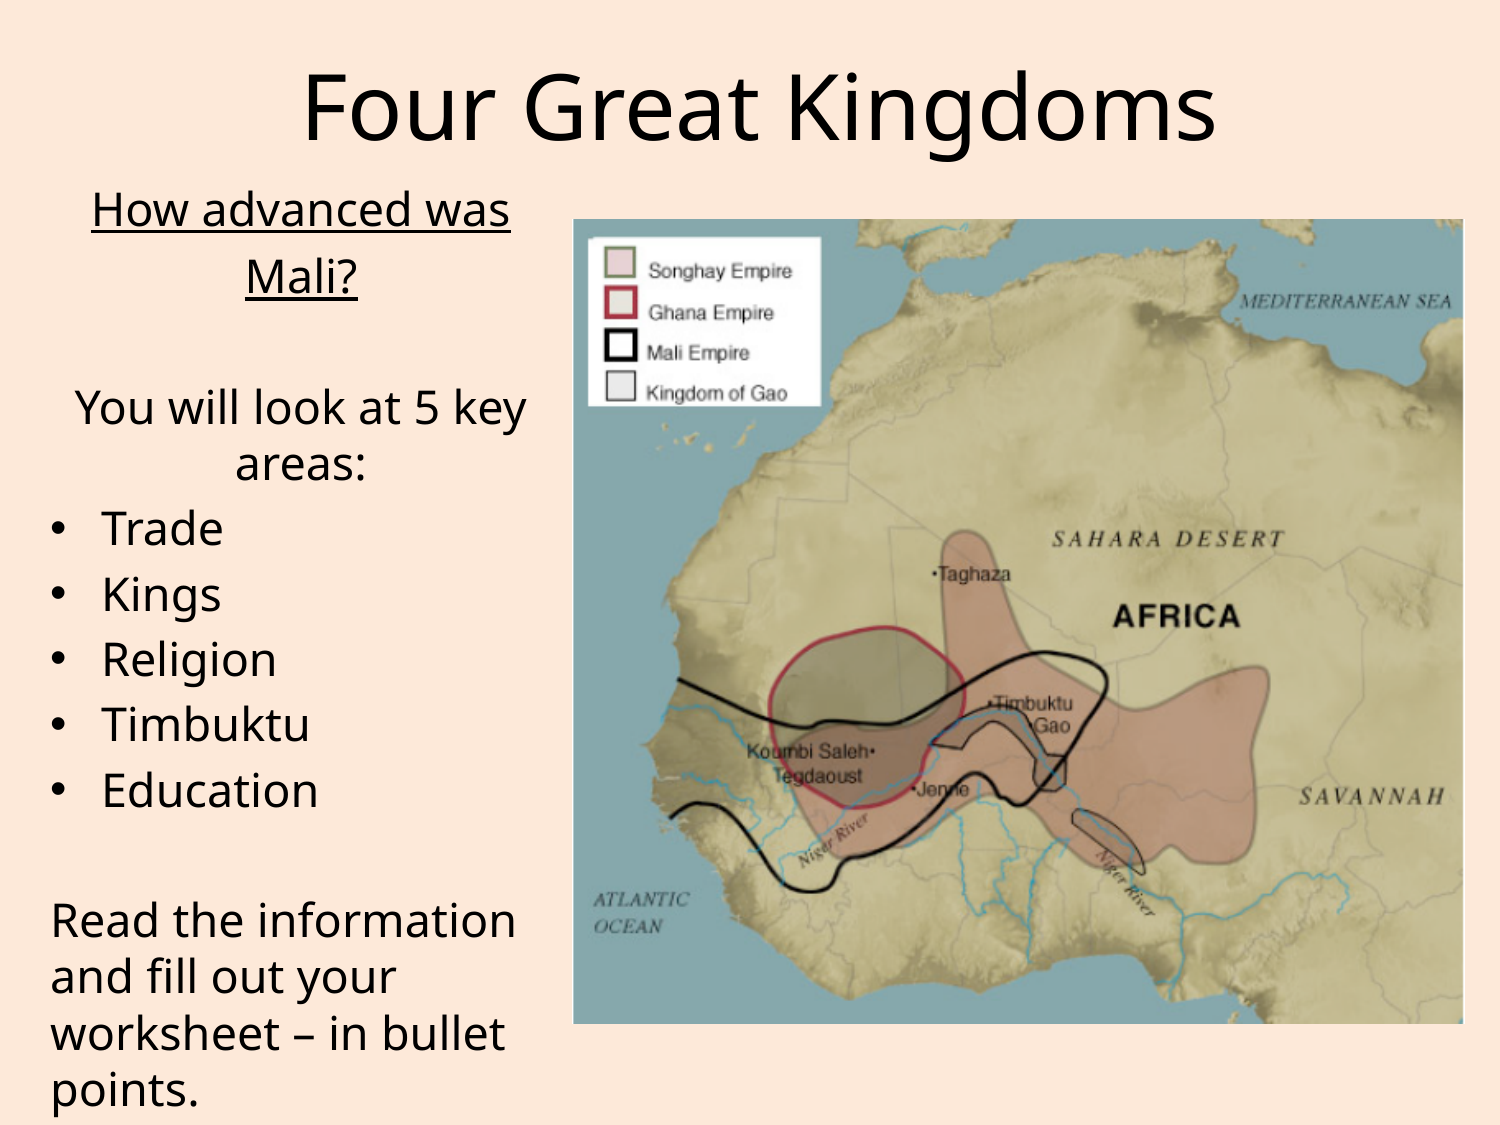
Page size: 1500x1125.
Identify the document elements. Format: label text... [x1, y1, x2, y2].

picture [572, 219, 1465, 1024]
list How advanced was Mali? You will look at 5 key areas: Trade Kings Religion Timbuktu Education Read the information and fill out your worksheet – in bullet points. [35, 160, 567, 1125]
title Four Great Kingdoms [85, 10, 1436, 198]
